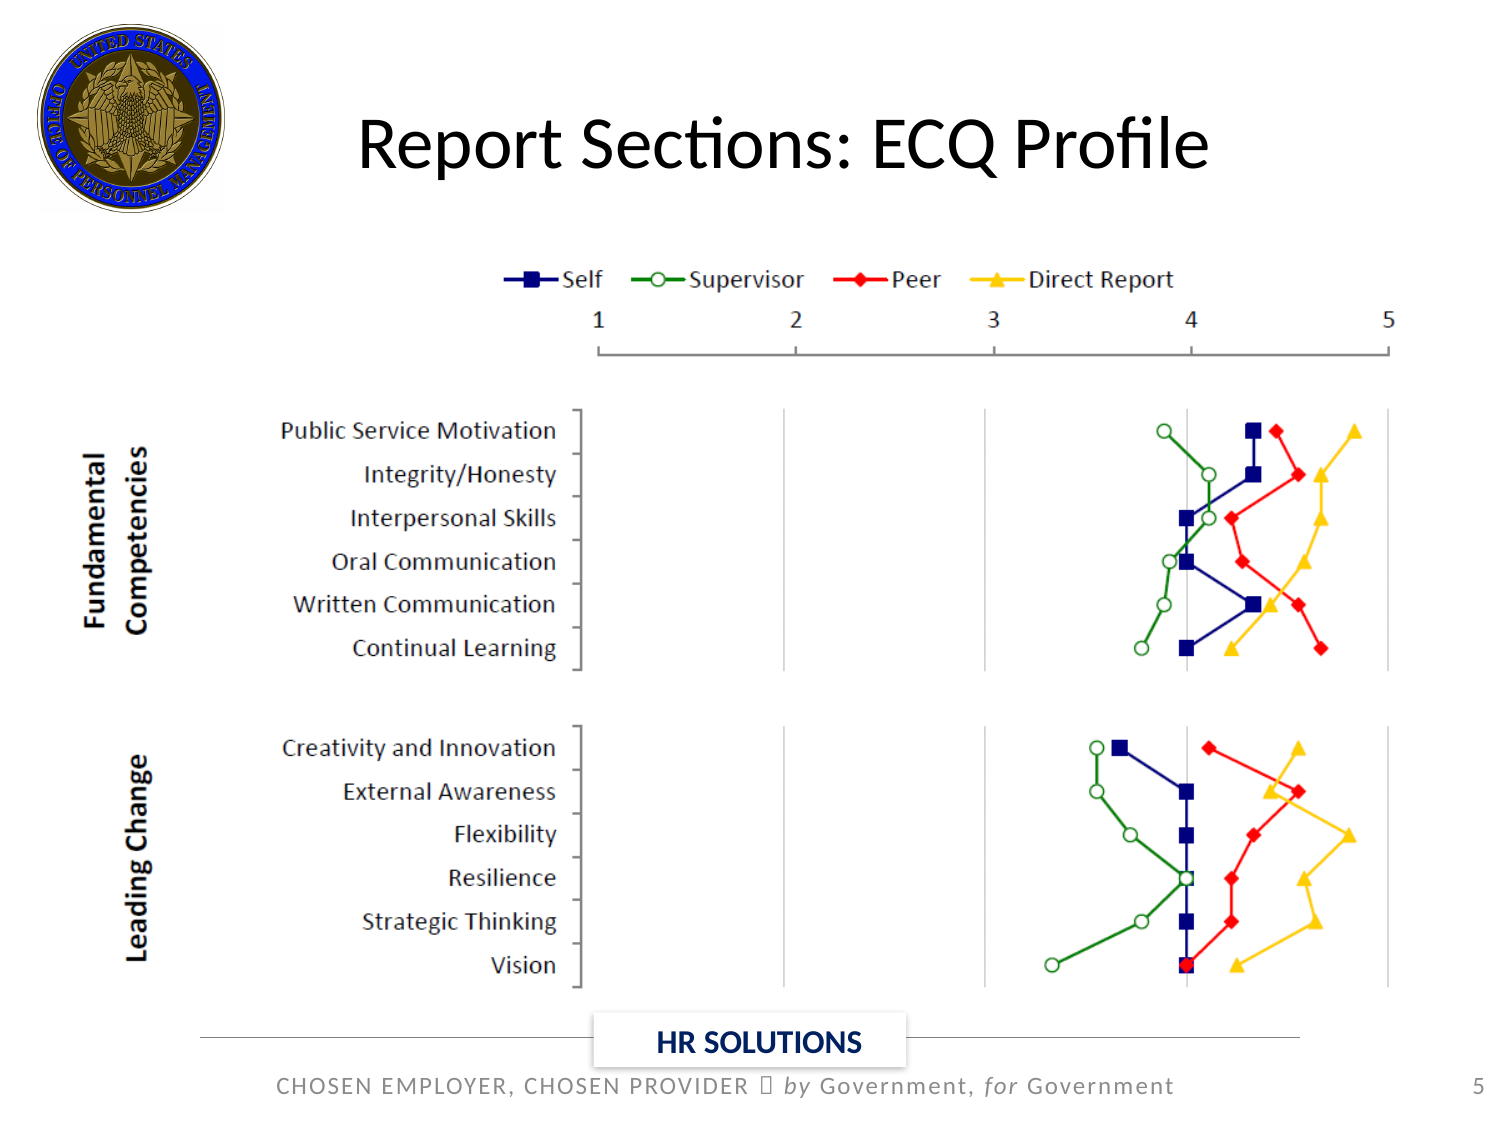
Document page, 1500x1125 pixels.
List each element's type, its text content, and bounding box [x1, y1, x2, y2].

slide_number 5 [1262, 1062, 1500, 1108]
title Report Sections: ECQ Profile [237, 44, 1332, 233]
picture [62, 249, 1406, 1002]
picture [37, 24, 225, 213]
